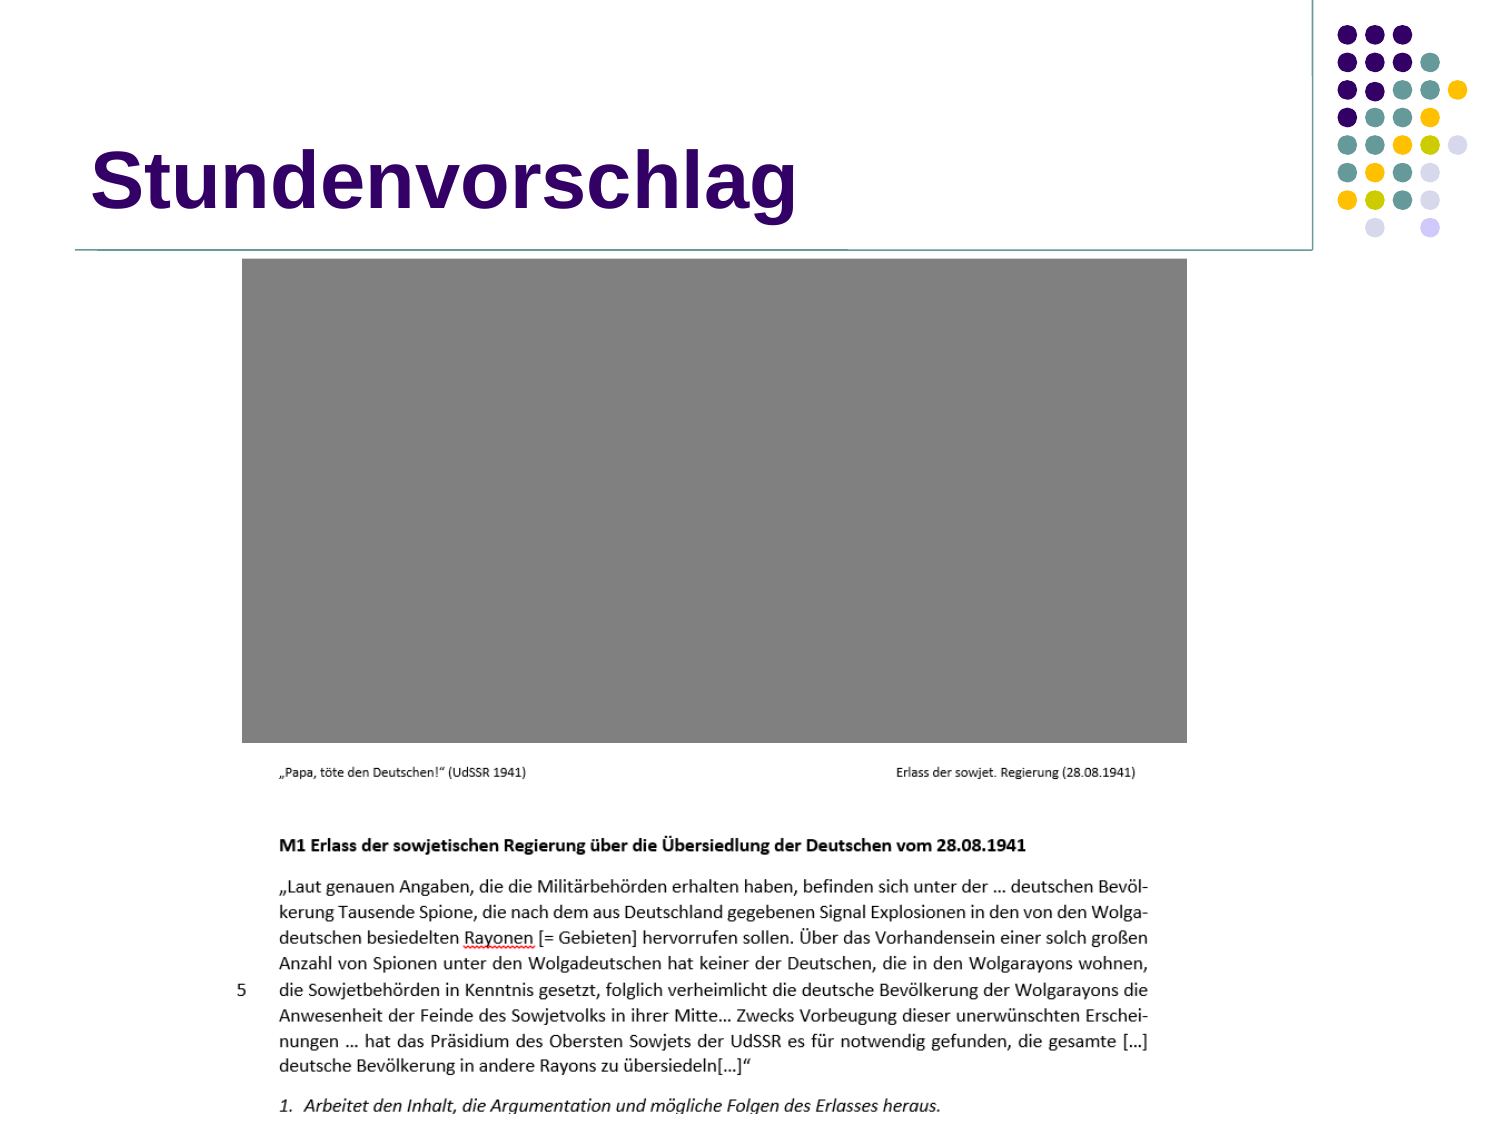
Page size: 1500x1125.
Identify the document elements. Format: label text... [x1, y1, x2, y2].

picture [229, 739, 1200, 1115]
title Stundenvorschlag [74, 19, 1313, 233]
text_box [242, 258, 1187, 738]
